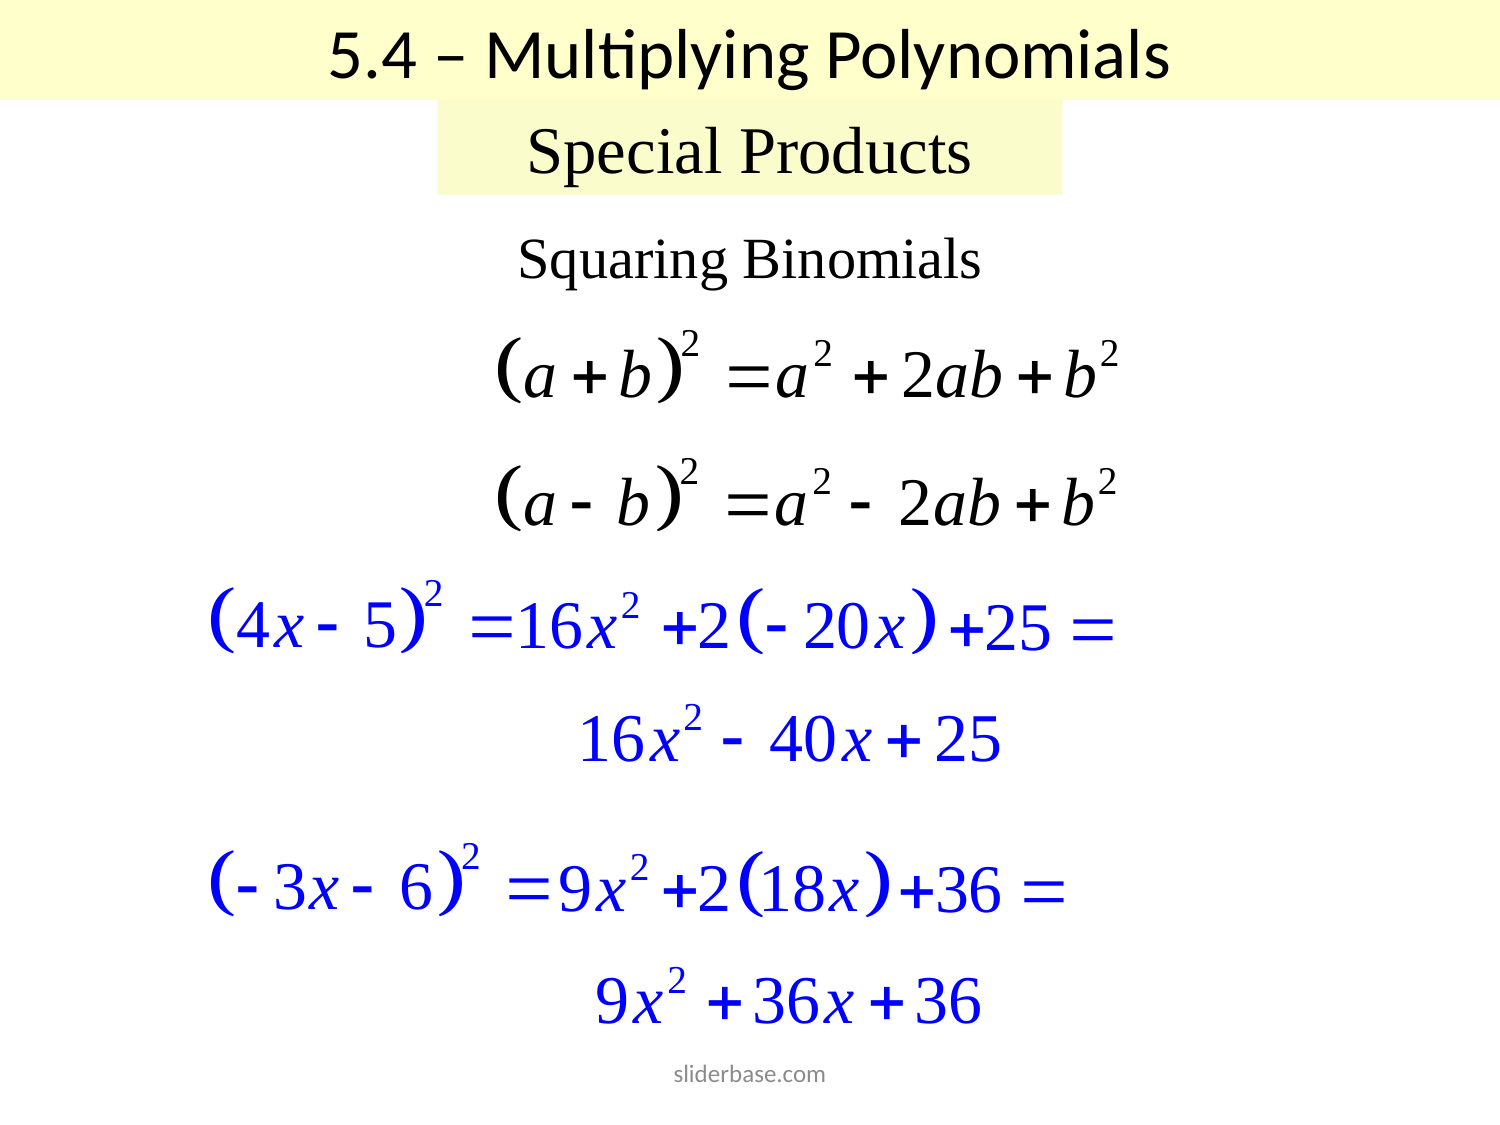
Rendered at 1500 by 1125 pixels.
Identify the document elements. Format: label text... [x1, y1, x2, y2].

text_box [574, 687, 1011, 779]
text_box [487, 312, 1133, 563]
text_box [649, 837, 900, 952]
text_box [649, 574, 945, 689]
title 5.4 – Multiplying Polynomials [0, 0, 1500, 100]
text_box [199, 562, 517, 688]
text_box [549, 837, 647, 929]
footer sliderbase.com [512, 1042, 988, 1103]
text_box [199, 824, 551, 950]
text_box Squaring Binomials [393, 212, 1107, 298]
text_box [887, 849, 1069, 930]
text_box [937, 587, 1113, 668]
text_box Special Products [437, 99, 1063, 195]
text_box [587, 949, 996, 1042]
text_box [512, 574, 648, 667]
